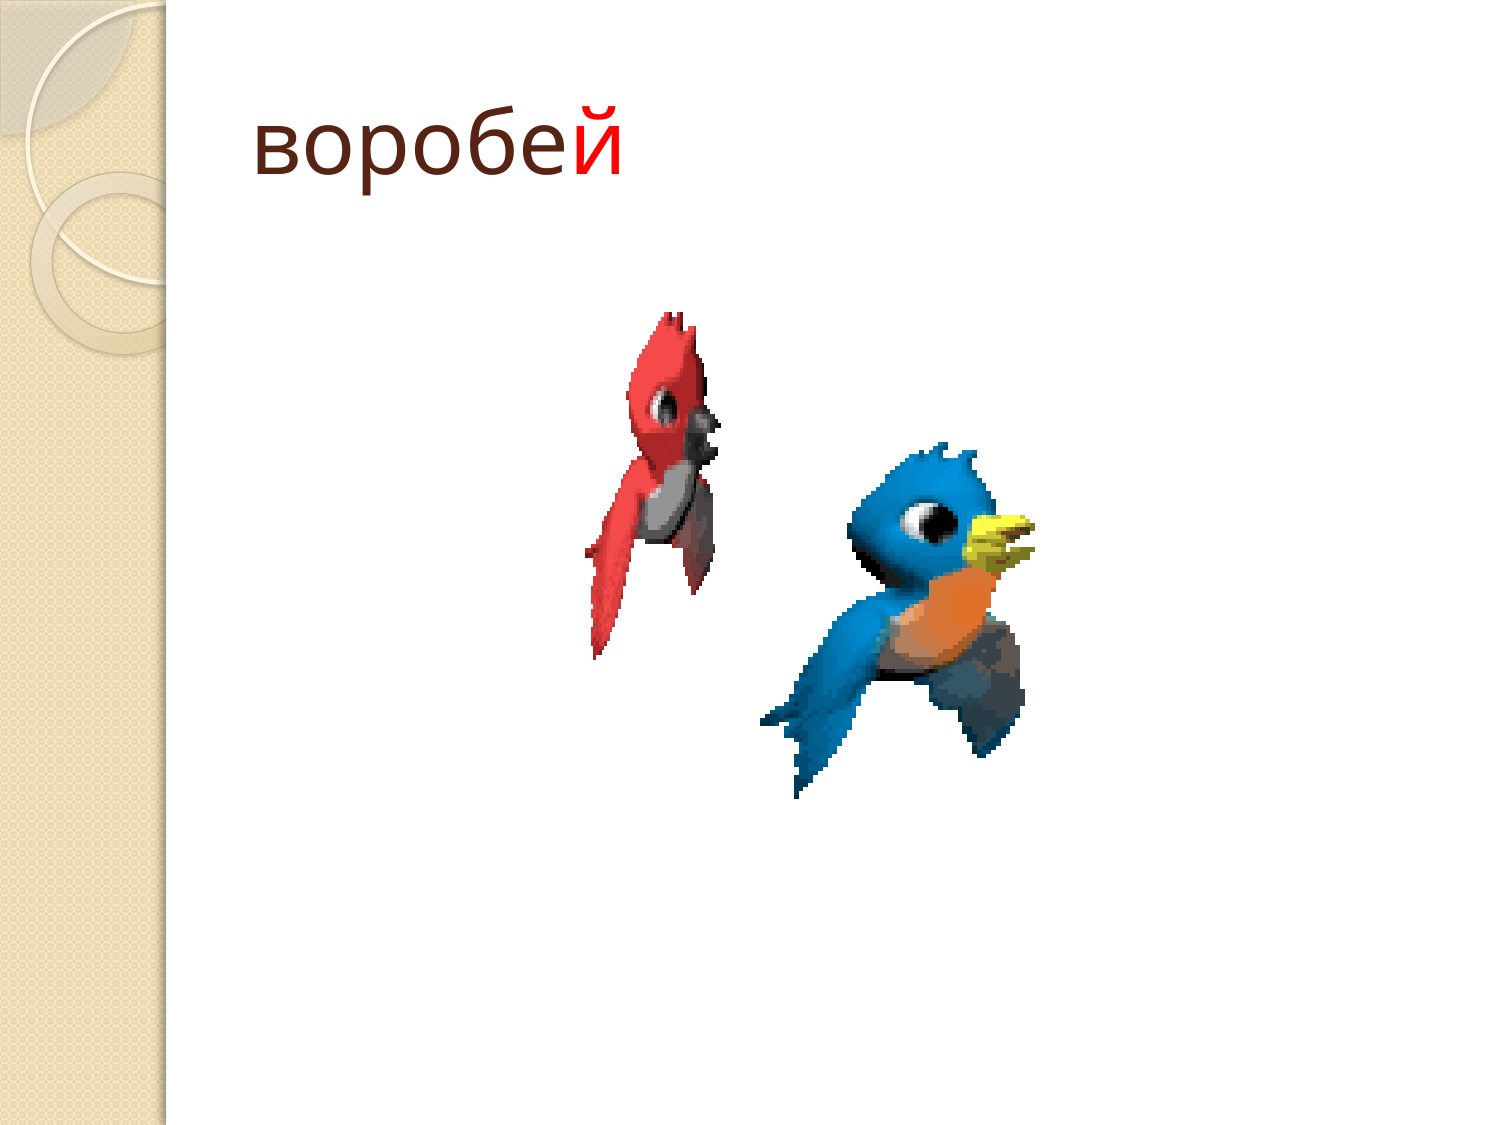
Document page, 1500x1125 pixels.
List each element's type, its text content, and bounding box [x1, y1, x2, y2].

picture [445, 257, 1141, 833]
title воробей [235, 45, 1466, 233]
